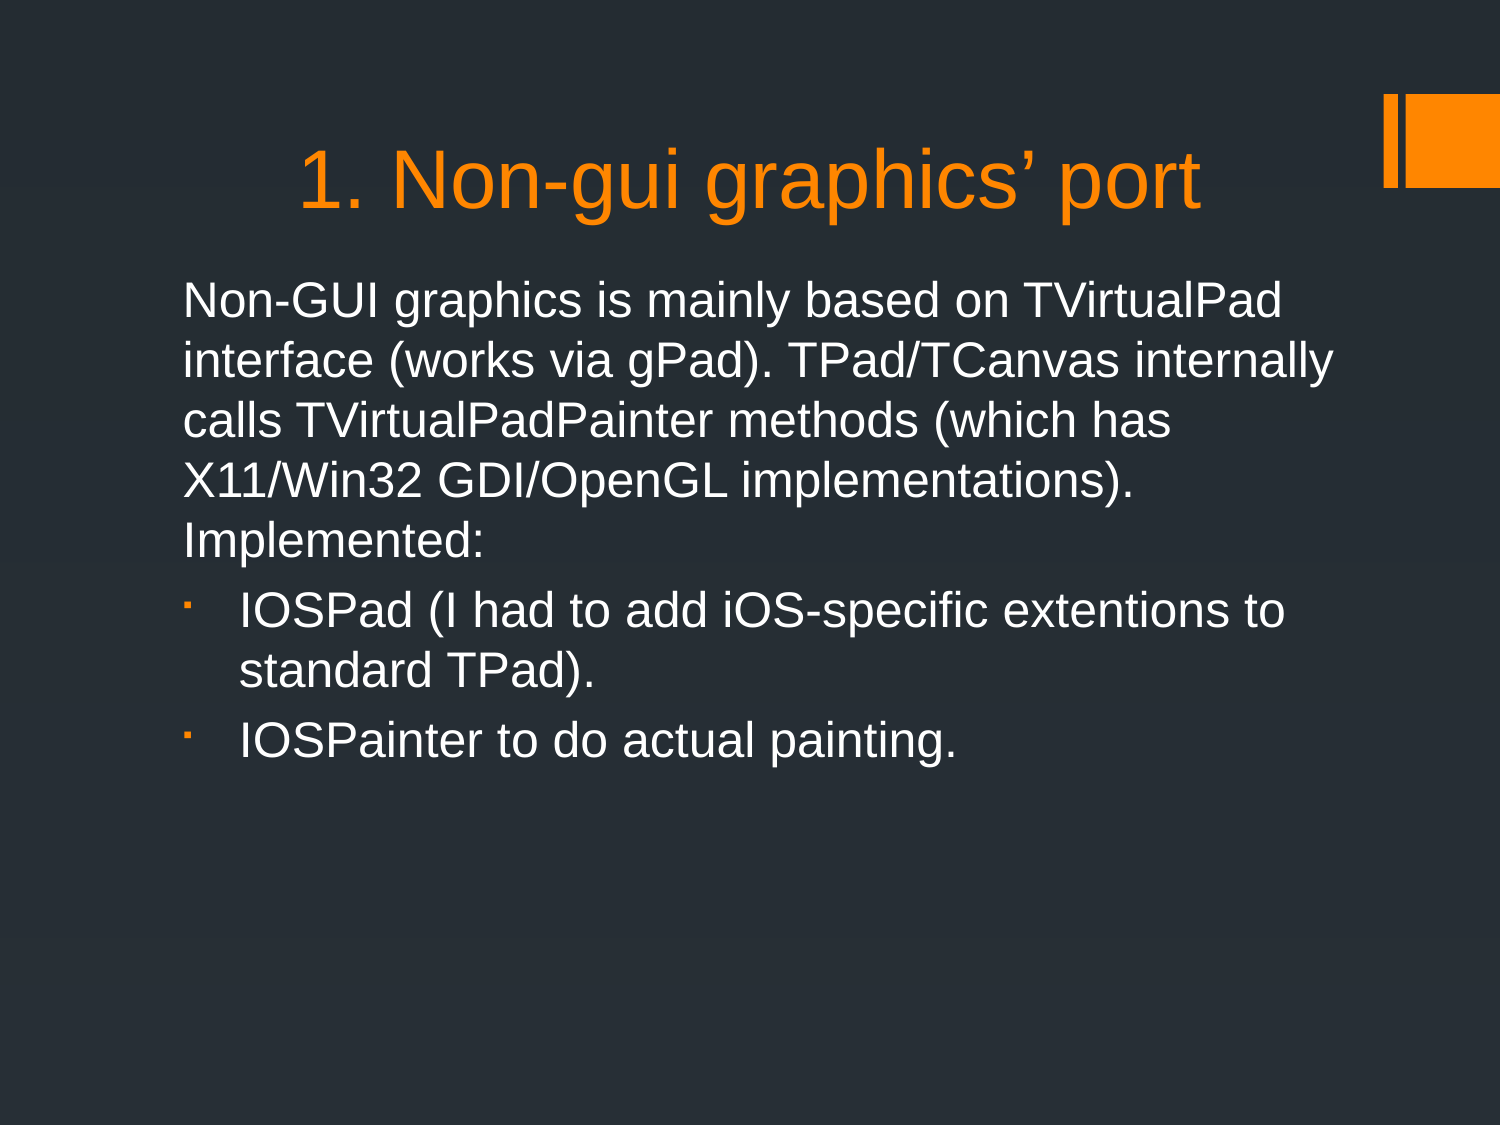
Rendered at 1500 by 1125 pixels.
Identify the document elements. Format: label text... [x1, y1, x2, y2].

title 1. Non-gui graphics’ port [150, 43, 1350, 233]
list Non-GUI graphics is mainly based on TVirtualPad interface (works via gPad). TPad/TCanvas internally calls TVirtualPadPainter methods (which has X11/Win32 GDI/OpenGL implementations). Implemented: IOSPad (I had to add iOS-specific extentions to standard TPad). IOSPainter to do actual painting. [150, 260, 1350, 1035]
